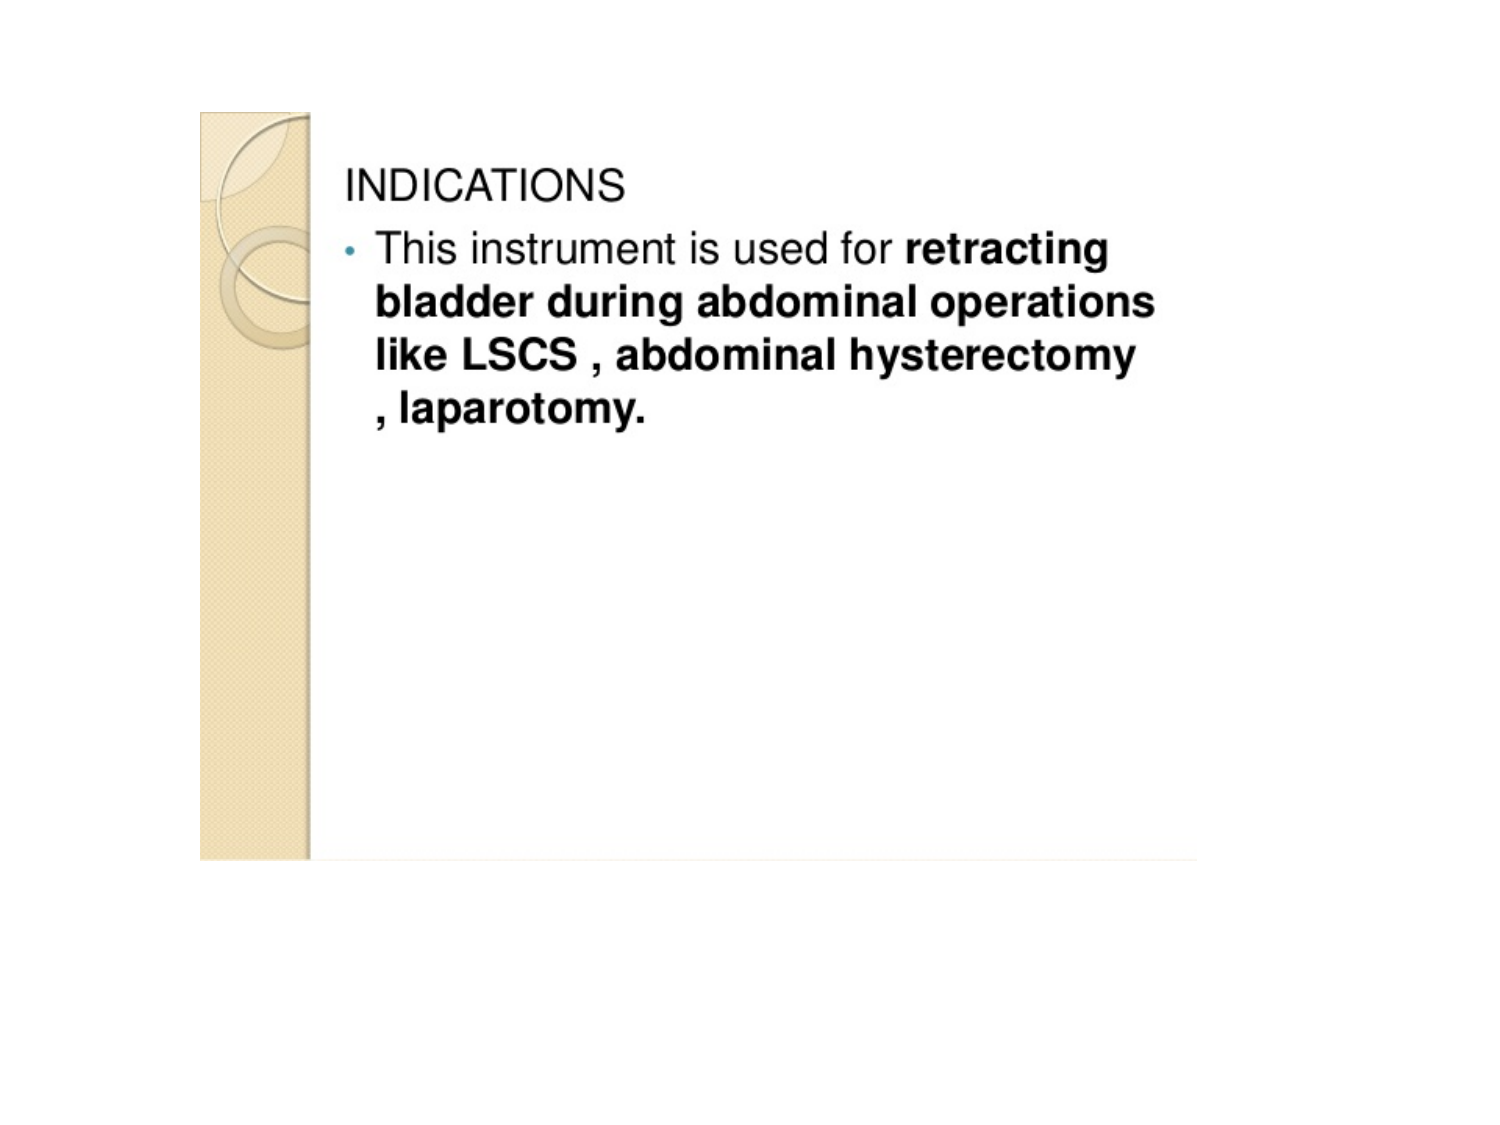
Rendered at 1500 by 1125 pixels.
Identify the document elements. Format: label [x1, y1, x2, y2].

picture [199, 112, 1198, 862]
